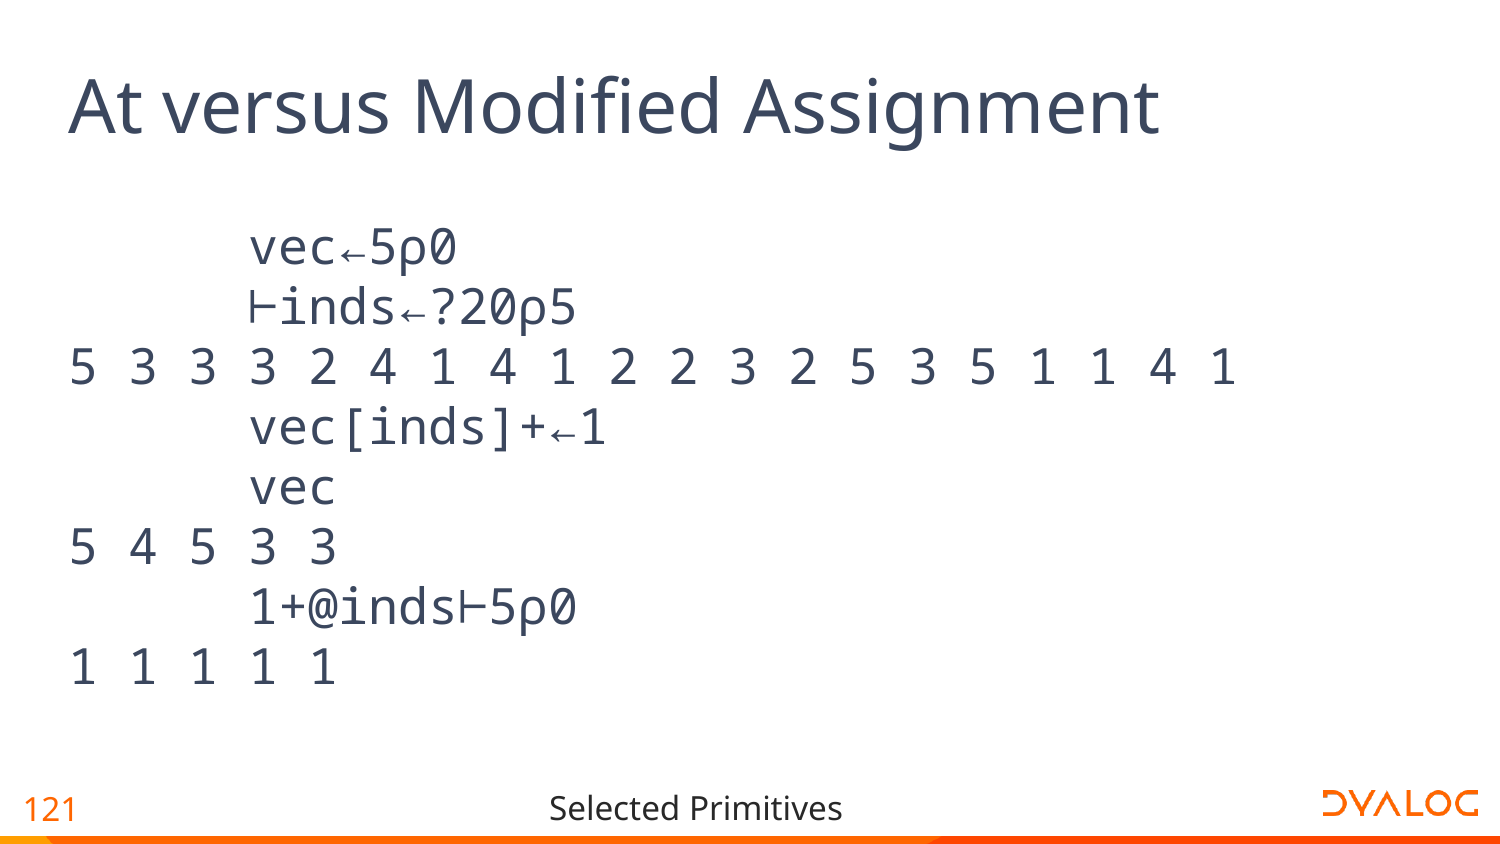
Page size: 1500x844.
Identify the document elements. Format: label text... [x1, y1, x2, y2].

picture [0, 836, 1500, 844]
list vec←5⍴0 ⊢inds←?20⍴5 5 3 3 3 2 4 1 4 1 2 2 3 2 5 3 5 1 1 4 1 vec[inds]+←1 vec 5 4 5 3 3 1+@inds⊢5⍴0 1 1 1 1 1 [53, 207, 1453, 740]
title At versus Modified Assignment [53, 43, 1453, 157]
picture [1323, 790, 1478, 816]
